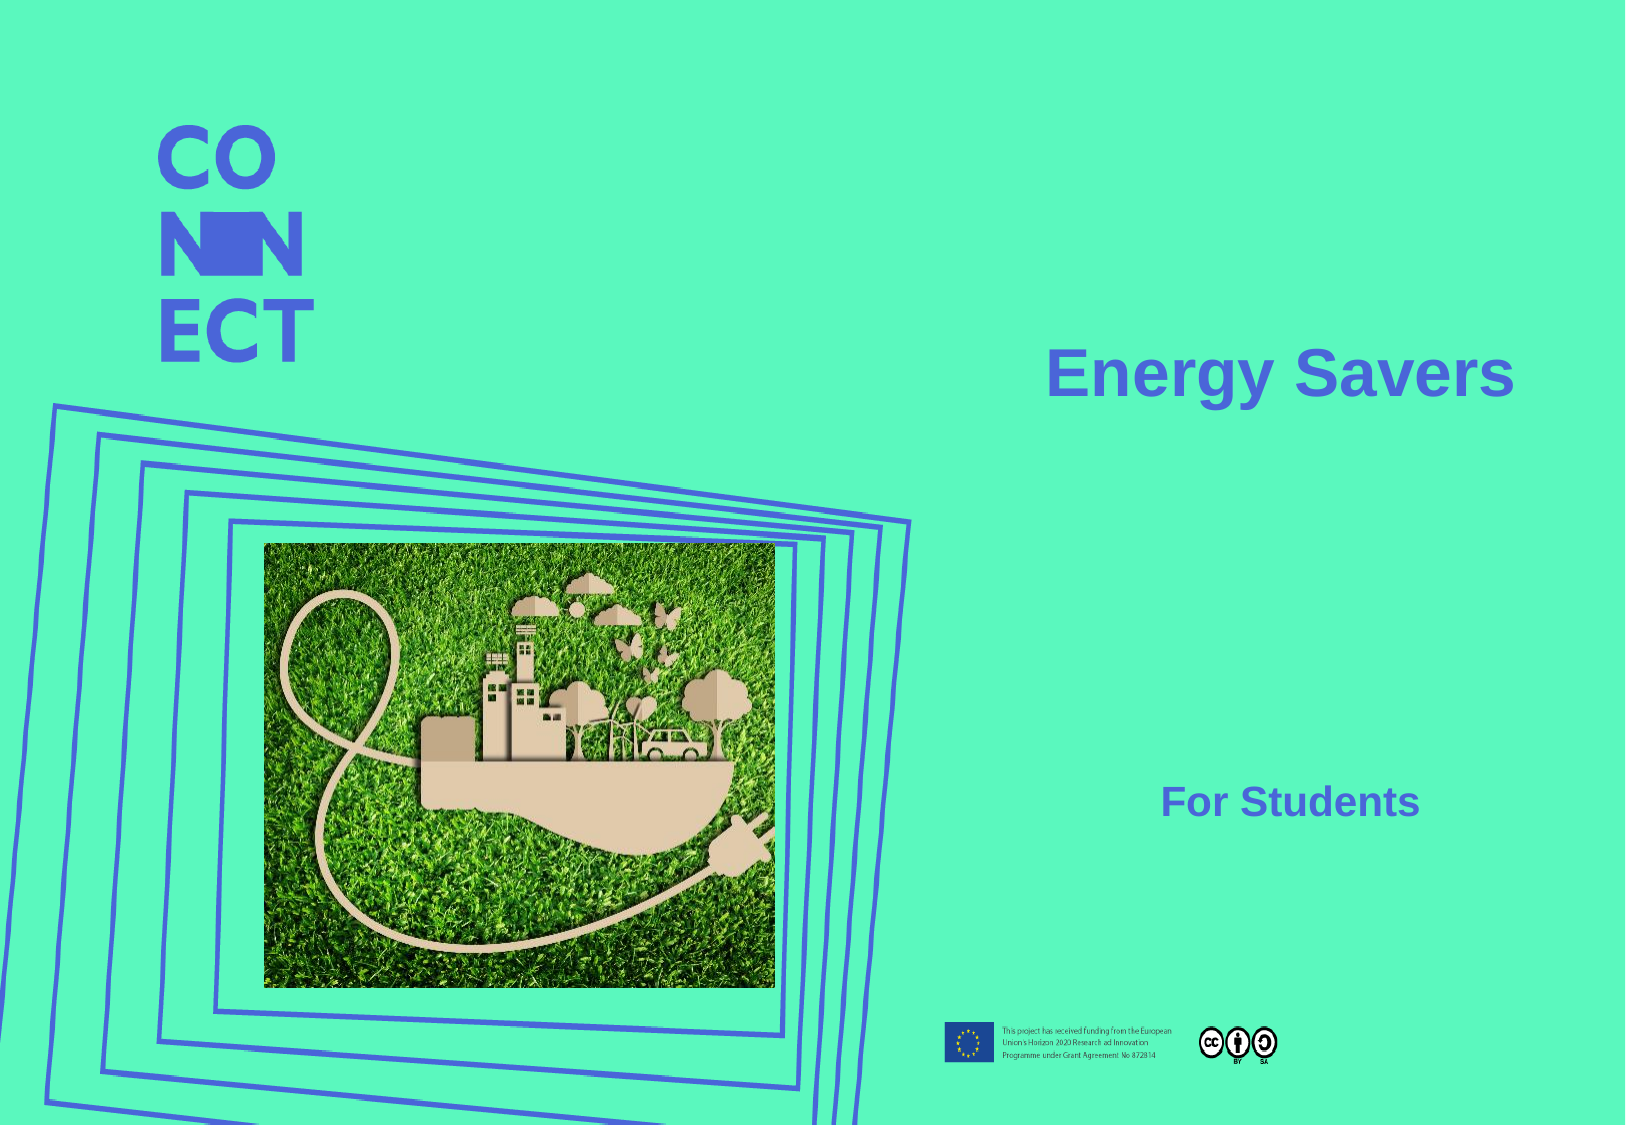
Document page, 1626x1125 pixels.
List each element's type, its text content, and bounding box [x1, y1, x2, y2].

subtitle For Students [977, 772, 1605, 860]
title Energy Savers [958, 328, 1605, 419]
picture [0, 0, 1626, 1125]
